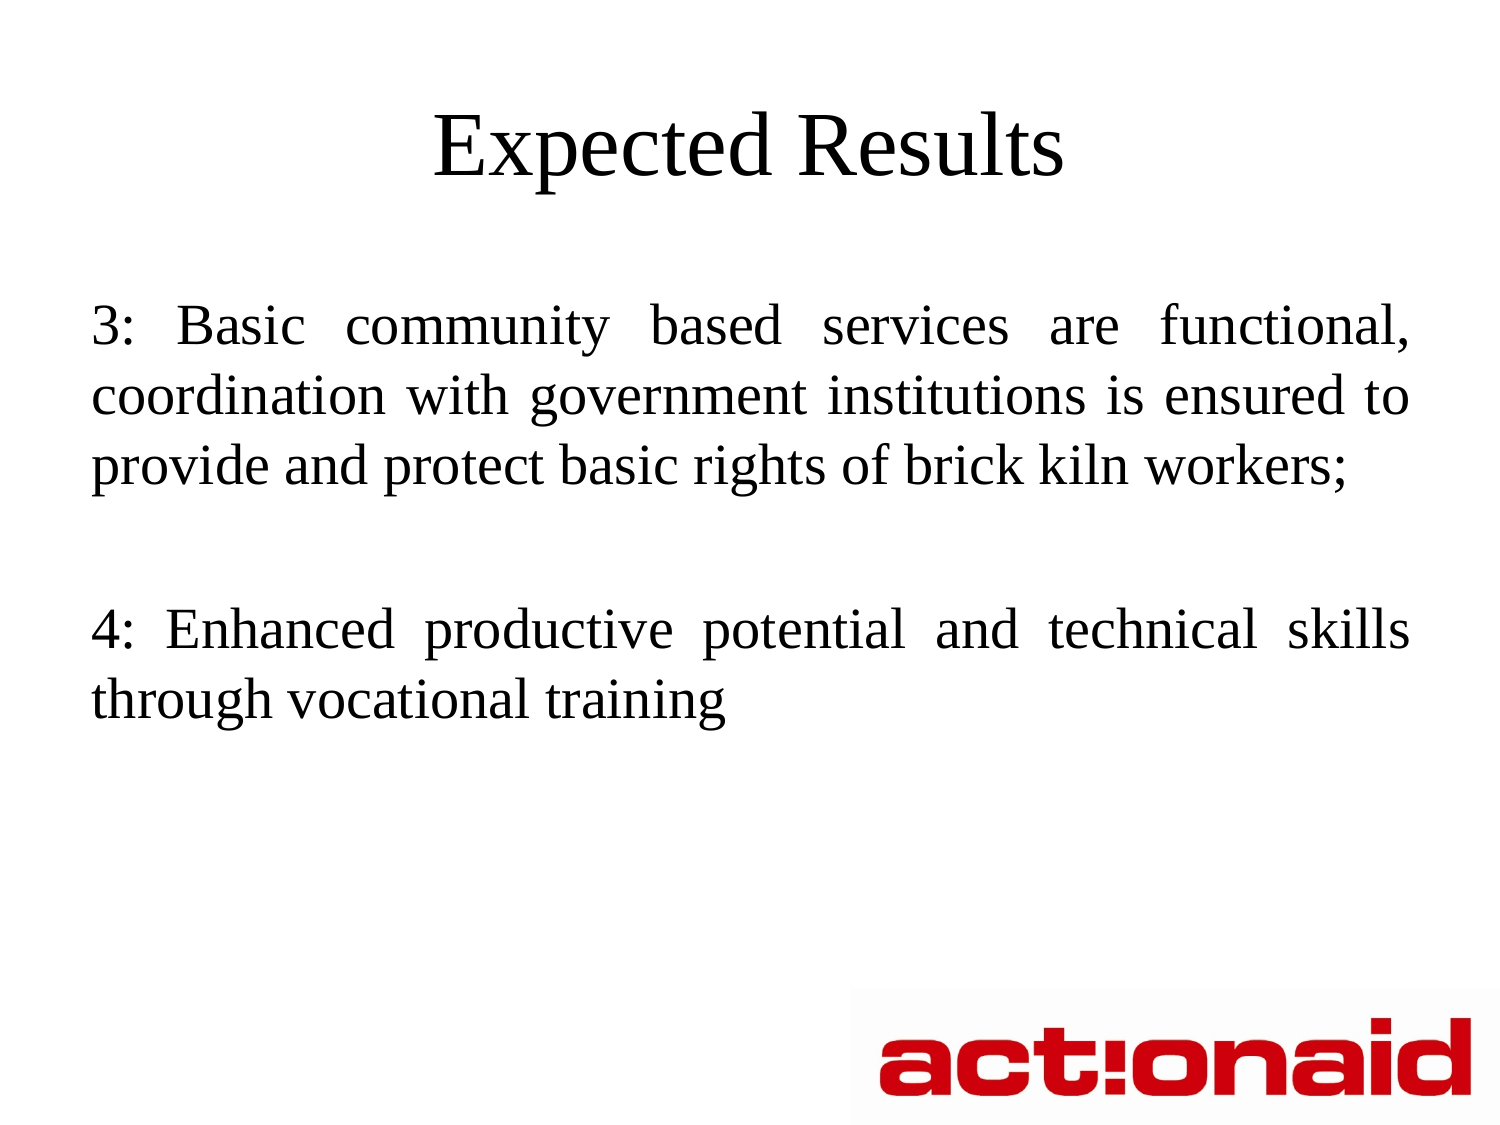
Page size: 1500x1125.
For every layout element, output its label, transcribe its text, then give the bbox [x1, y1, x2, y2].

list 3: Basic community based services are functional, coordination with government institutions is ensured to provide and protect basic rights of brick kiln workers; 4: Enhanced productive potential and technical skills through vocational training [76, 278, 1427, 1022]
picture [850, 988, 1500, 1125]
title Expected Results [74, 44, 1426, 233]
